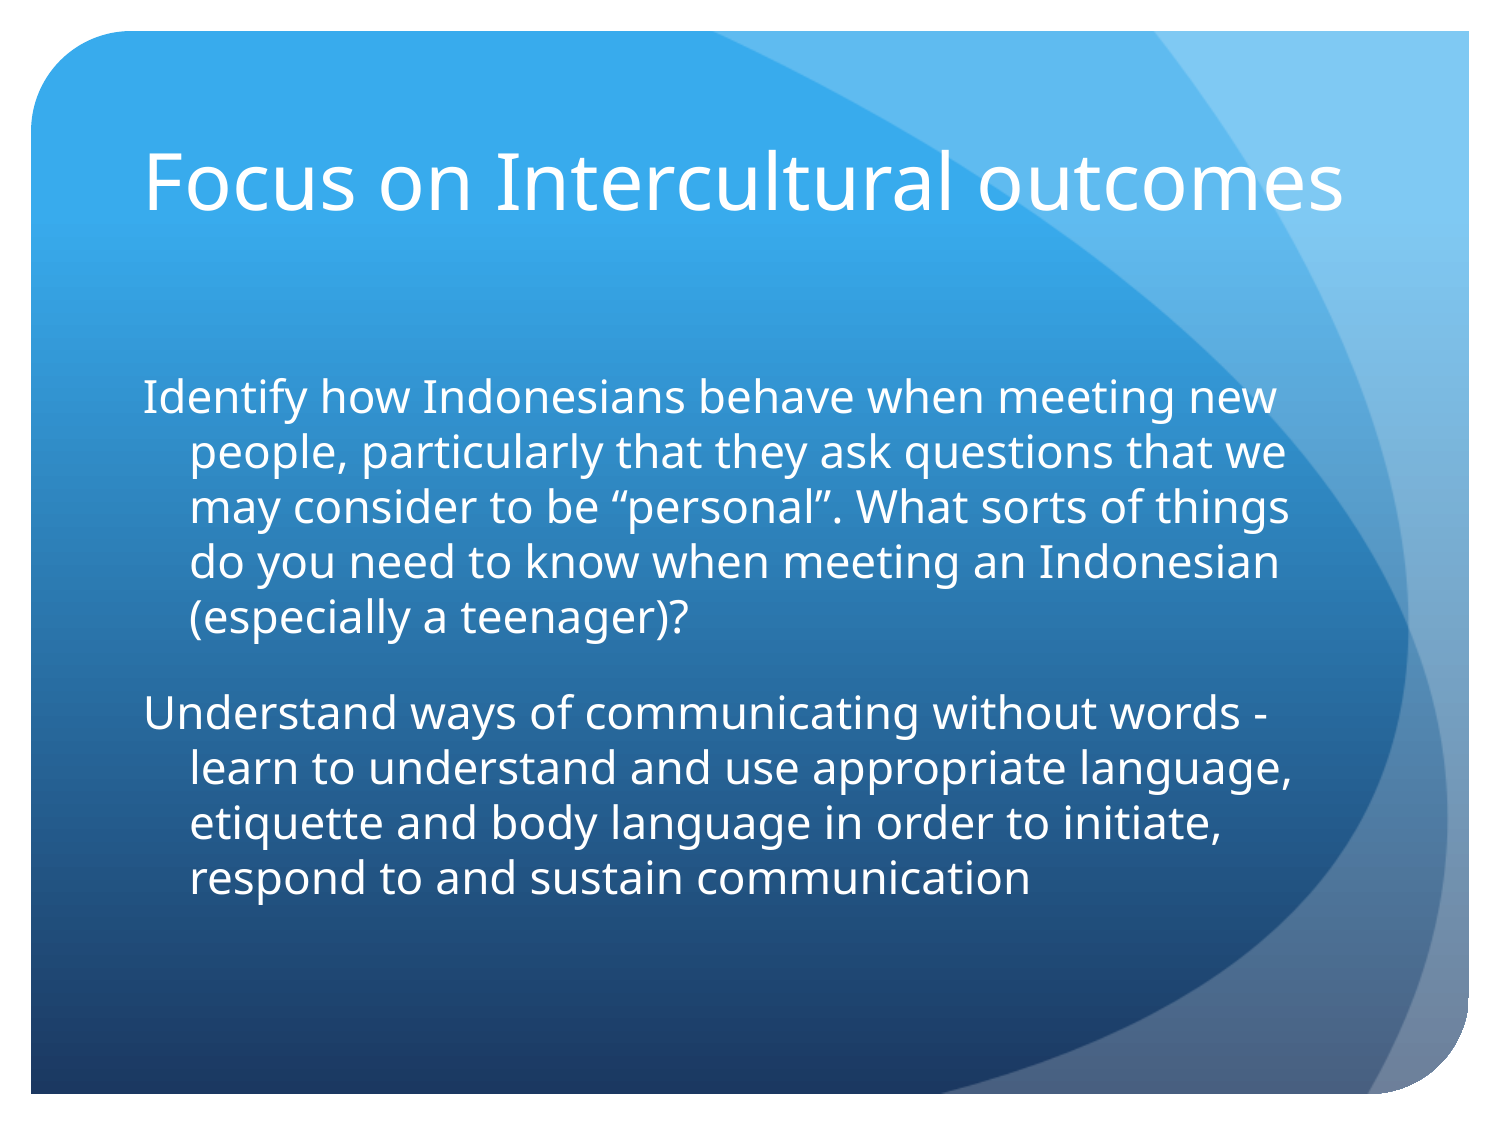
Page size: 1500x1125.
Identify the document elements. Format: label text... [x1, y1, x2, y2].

picture [24, 30, 1473, 1094]
list Identify how Indonesians behave when meeting new people, particularly that they ask questions that we may consider to be “personal”. What sorts of things do you need to know when meeting an Indonesian (especially a teenager)? Understand ways of communicating without words - learn to understand and use appropriate language, etiquette and body language in order to initiate, respond to and sustain communication [127, 263, 1372, 955]
title Focus on Intercultural outcomes [127, 62, 1372, 234]
